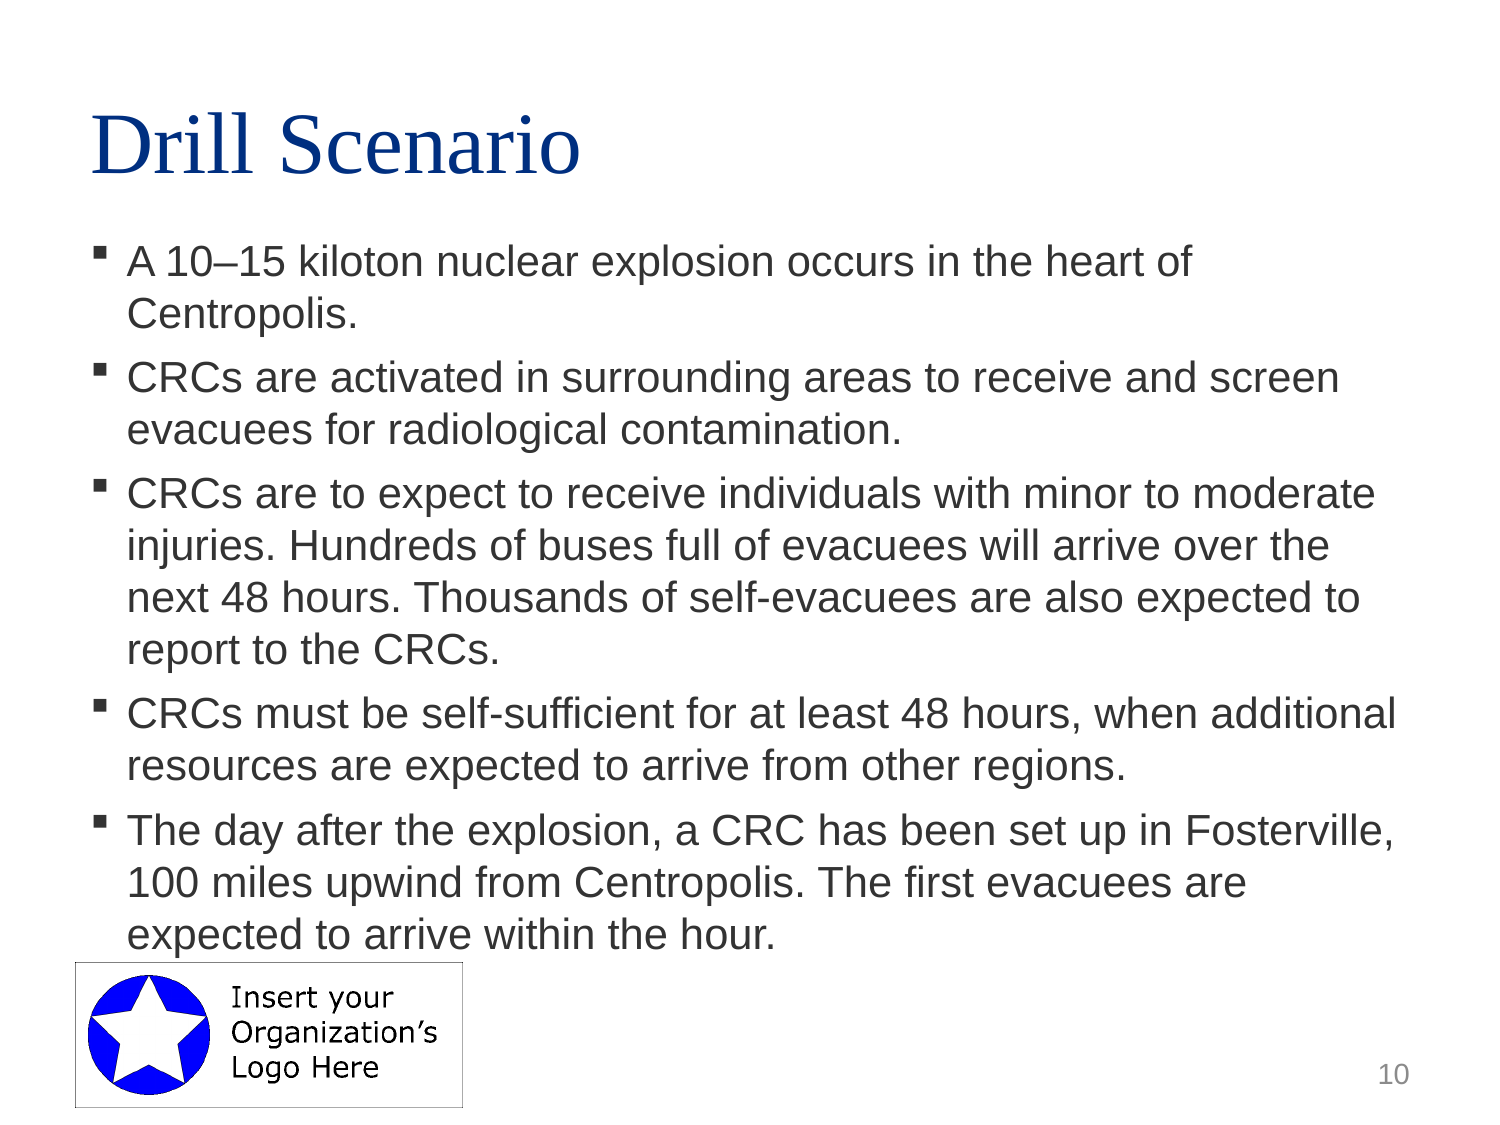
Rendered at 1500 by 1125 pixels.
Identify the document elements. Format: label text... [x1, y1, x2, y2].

picture [75, 968, 463, 1108]
list A 10–15 kiloton nuclear explosion occurs in the heart of Centropolis. CRCs are activated in surrounding areas to receive and screen evacuees for radiological contamination. CRCs are to expect to receive individuals with minor to moderate injuries. Hundreds of buses full of evacuees will arrive over the next 48 hours. Thousands of self-evacuees are also expected to report to the CRCs. CRCs must be self-sufficient for at least 48 hours, when additional resources are expected to arrive from other regions. The day after the explosion, a CRC has been set up in Fosterville, 100 miles upwind from Centropolis. The first evacuees are expected to arrive within the hour. [75, 224, 1425, 968]
title Drill Scenario [75, 45, 1425, 224]
slide_number 10 [1074, 1042, 1425, 1103]
